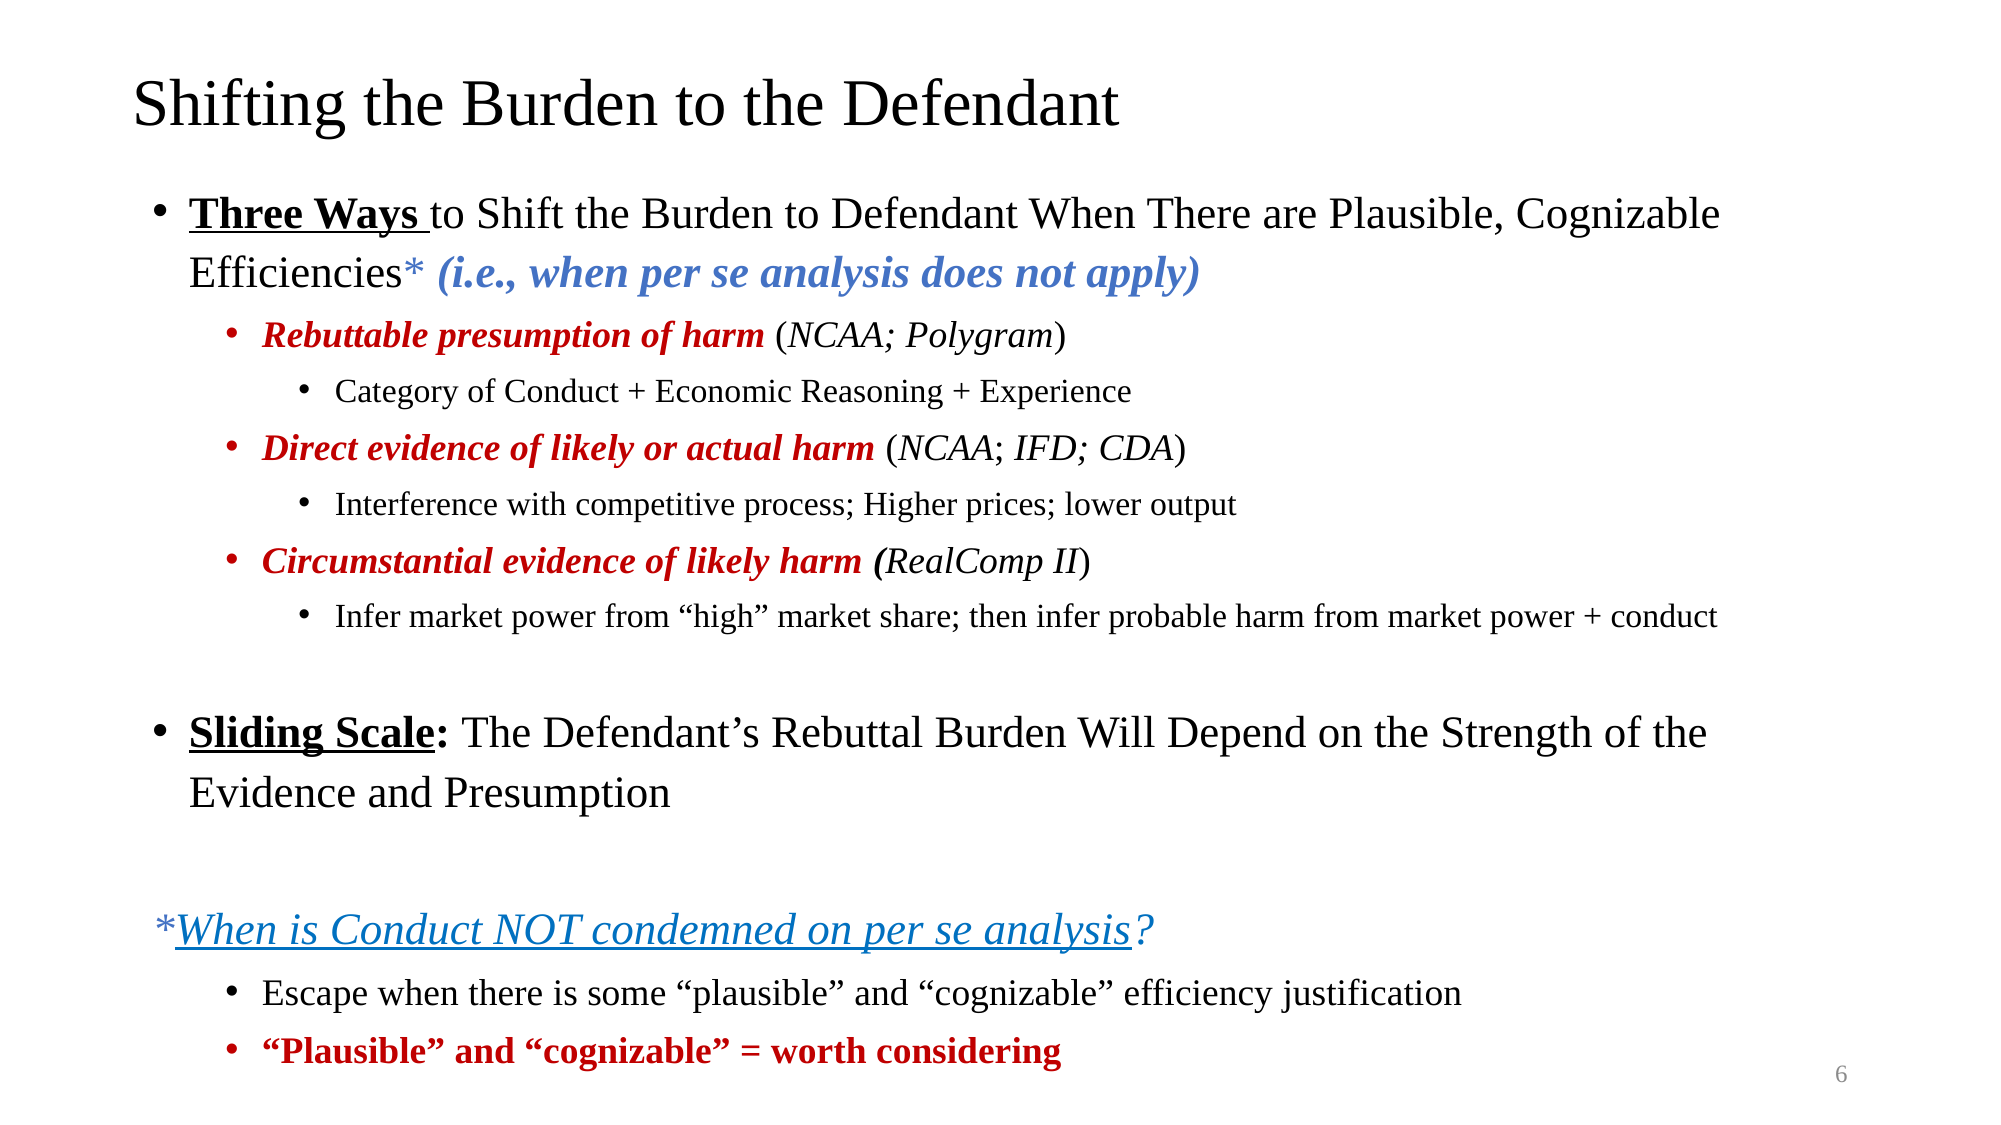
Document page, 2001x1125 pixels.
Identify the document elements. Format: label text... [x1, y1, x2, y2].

list Three Ways to Shift the Burden to Defendant When There are Plausible, Cognizable Efficiencies* (i.e., when per se analysis does not apply) Rebuttable presumption of harm (NCAA; Polygram) Category of Conduct + Economic Reasoning + Experience Direct evidence of likely or actual harm (NCAA; IFD; CDA) Interference with competitive process; Higher prices; lower output Circumstantial evidence of likely harm (RealComp II) Infer market power from “high” market share; then infer probable harm from market power + conduct Sliding Scale: The Defendant’s Rebuttal Burden Will Depend on the Strength of the Evidence and Presumption *When is Conduct NOT condemned on per se analysis? Escape when there is some “plausible” and “cognizable” efficiency justification “Plausible” and “cognizable” = worth considering [137, 170, 1840, 1089]
title Shifting the Burden to the Defendant [116, 22, 1710, 186]
slide_number 6 [1412, 1042, 1863, 1103]
